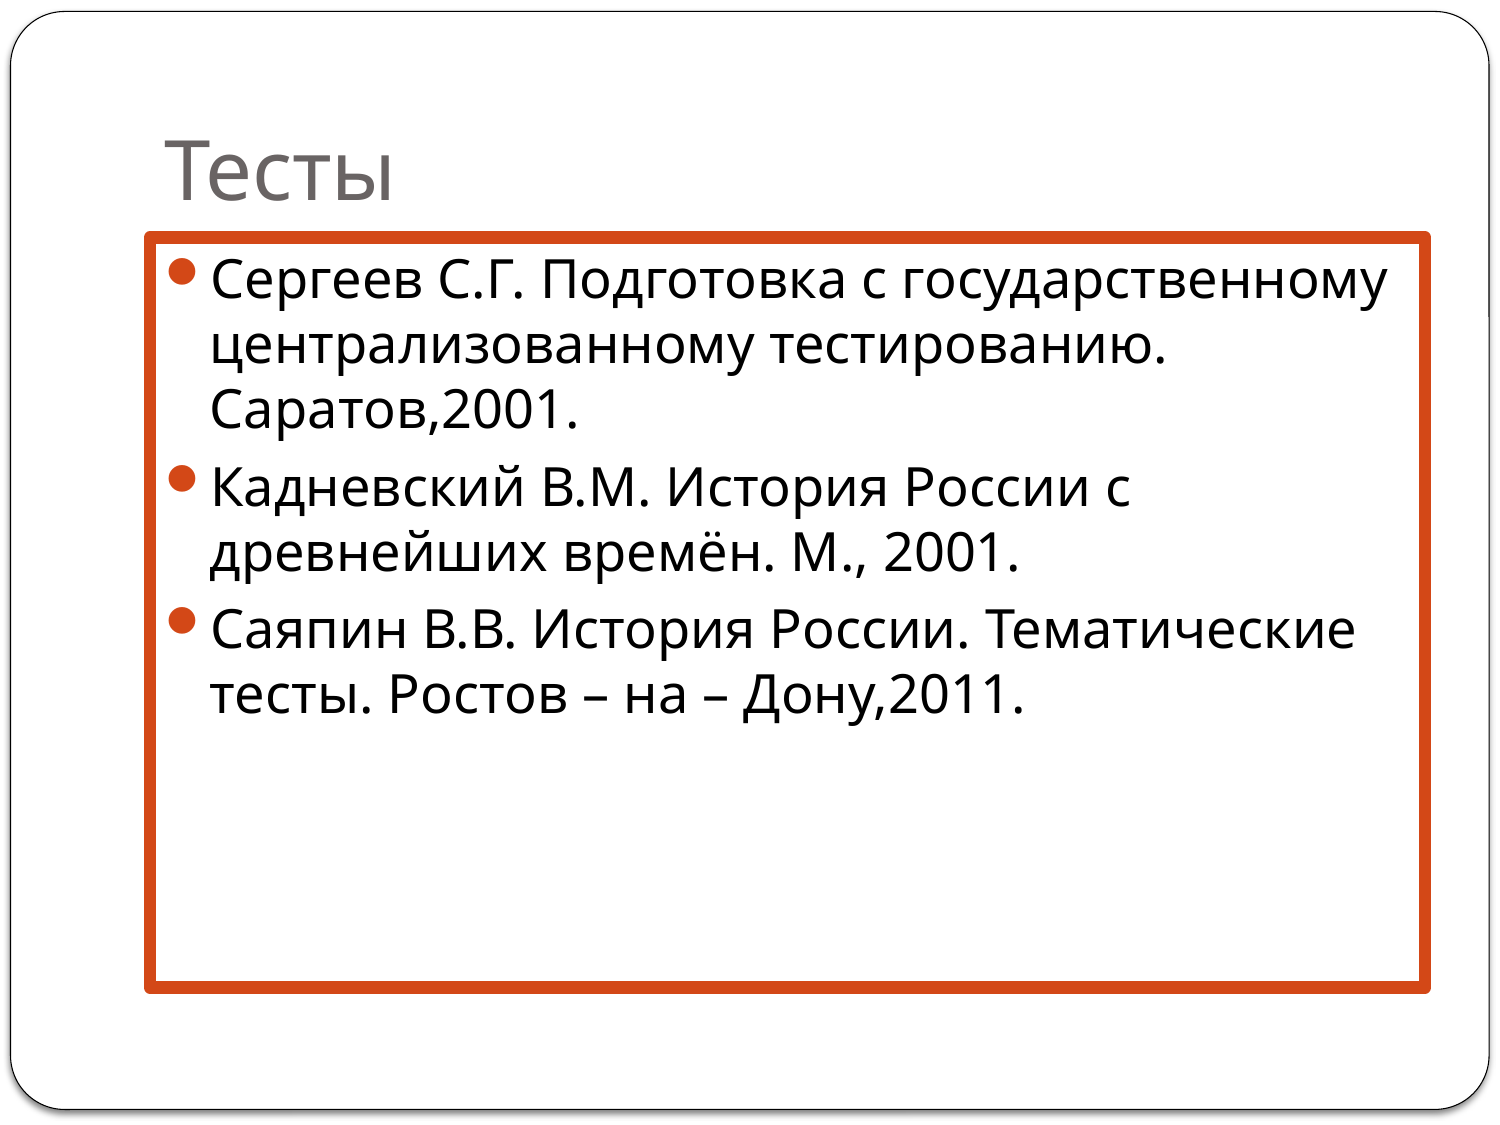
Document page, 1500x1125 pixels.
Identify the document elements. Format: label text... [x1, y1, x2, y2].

list Сергеев С.Г. Подготовка с государственному централизованному тестированию. Саратов,2001. Кадневский В.М. История России с древнейших времён. М., 2001. Саяпин В.В. История России. Тематические тесты. Ростов – на – Дону,2011. [150, 237, 1425, 988]
title Тесты [150, 45, 1425, 233]
